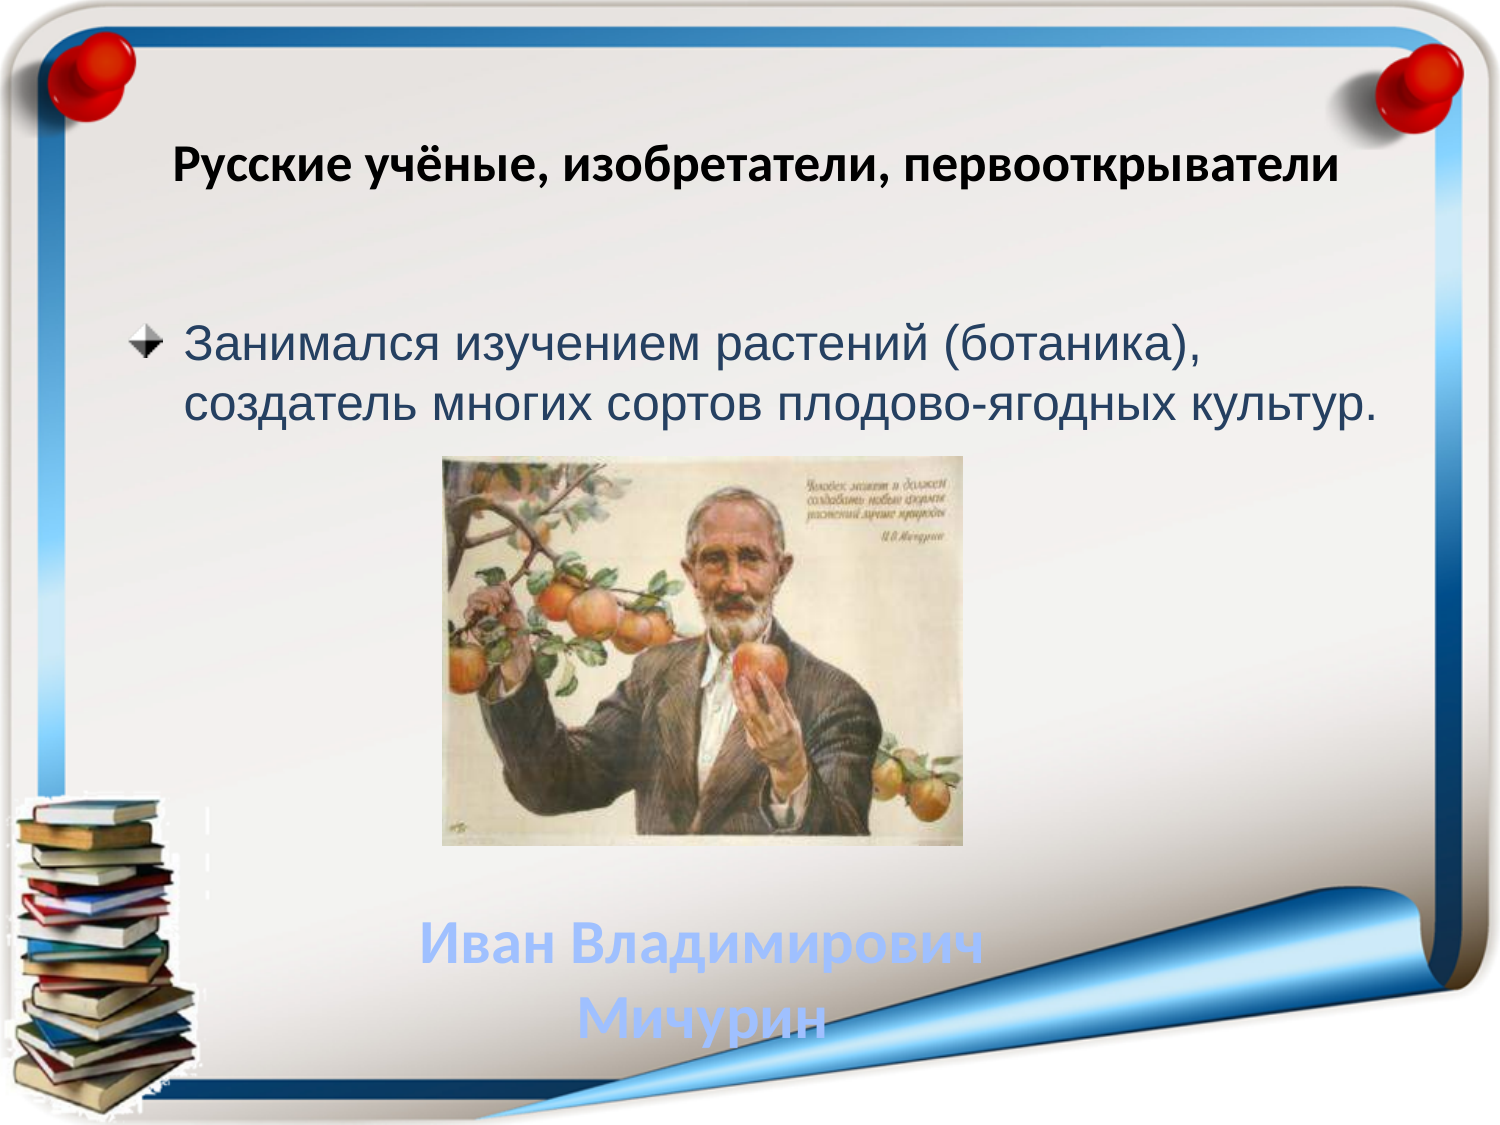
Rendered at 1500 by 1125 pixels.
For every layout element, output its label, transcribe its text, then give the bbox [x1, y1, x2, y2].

text_box Иван Владимирович Мичурин [277, 893, 1128, 1059]
title Русские учёные, изобретатели, первооткрыватели [135, 90, 1378, 230]
list Занимался изучением растений (ботаника), создатель многих сортов плодово-ягодных культур. [111, 302, 1402, 492]
picture [0, 0, 1500, 1125]
